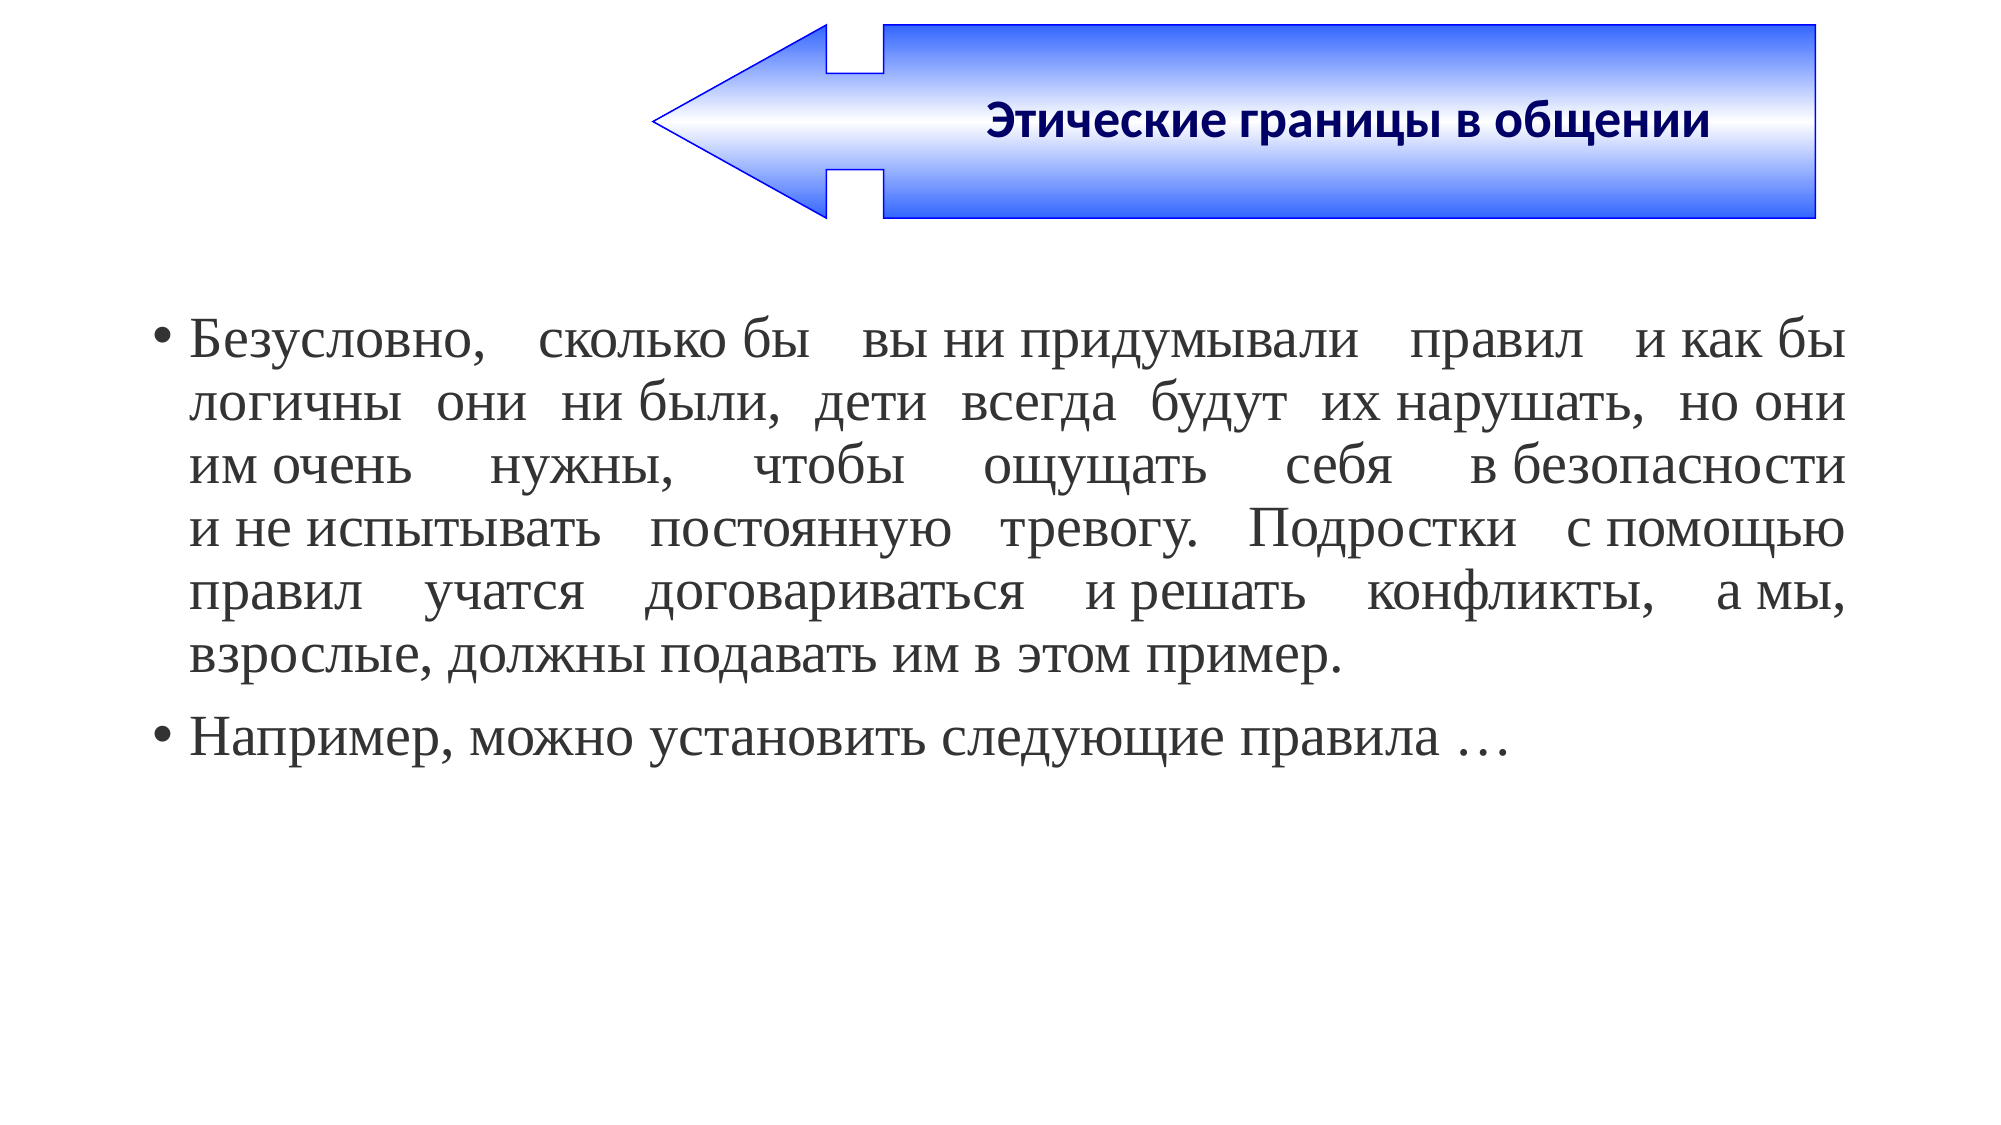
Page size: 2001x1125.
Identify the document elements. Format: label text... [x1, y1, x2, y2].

text_box Этические границы в общении [652, 24, 1816, 219]
list Безусловно, сколько бы вы ни придумывали правил и как бы логичны они ни были, дети всегда будут их нарушать, но они им очень нужны, чтобы ощущать себя в безопасности и не испытывать постоянную тревогу. Подростки с помощью правил учатся договариваться и решать конфликты, а мы, взрослые, должны подавать им в этом пример. Например, можно установить следующие правила … [137, 299, 1863, 1014]
